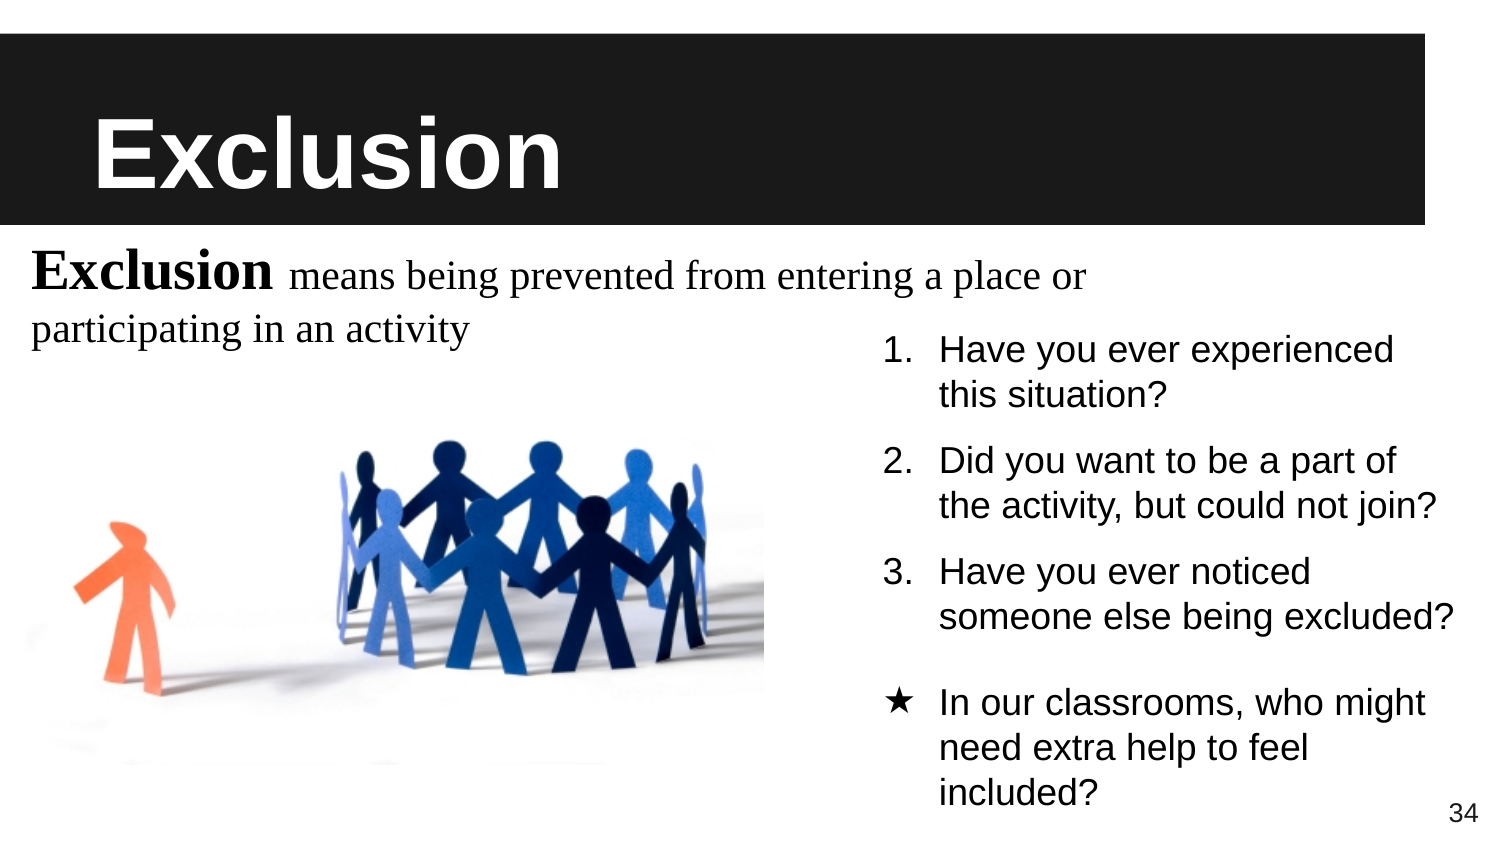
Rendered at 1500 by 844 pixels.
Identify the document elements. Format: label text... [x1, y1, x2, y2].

picture [19, 361, 764, 765]
list Have you ever experienced this situation? Did you want to be a part of the activity, but could not join? Have you ever noticed someone else being excluded? In our classrooms, who might need extra help to feel included? [848, 309, 1474, 834]
title Exclusion [77, 36, 1428, 224]
slide_number 34 [1403, 779, 1494, 844]
text_box Exclusion means being prevented from entering a place or participating in an activity [16, 223, 1246, 326]
